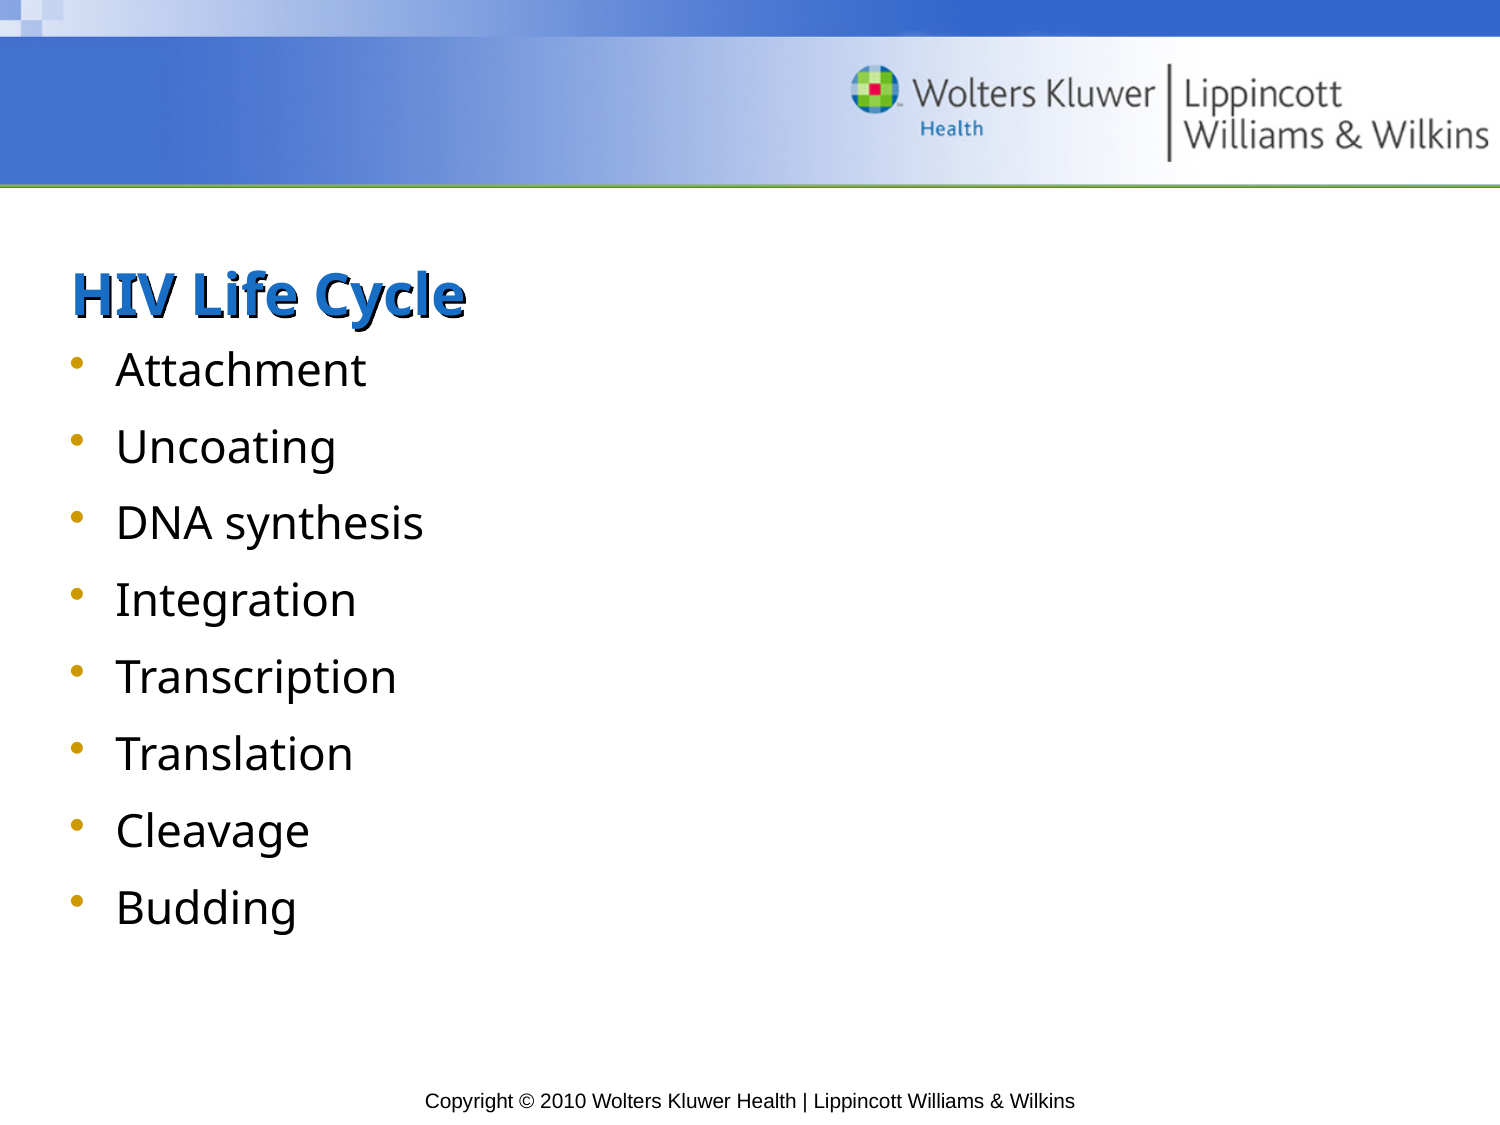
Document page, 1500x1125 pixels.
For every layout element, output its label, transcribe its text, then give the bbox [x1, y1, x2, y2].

title HIV Life Cycle [70, 264, 1470, 329]
picture [0, 0, 1500, 188]
list Attachment Uncoating DNA synthesis Integration Transcription Translation Cleavage Budding [53, 338, 1468, 1042]
